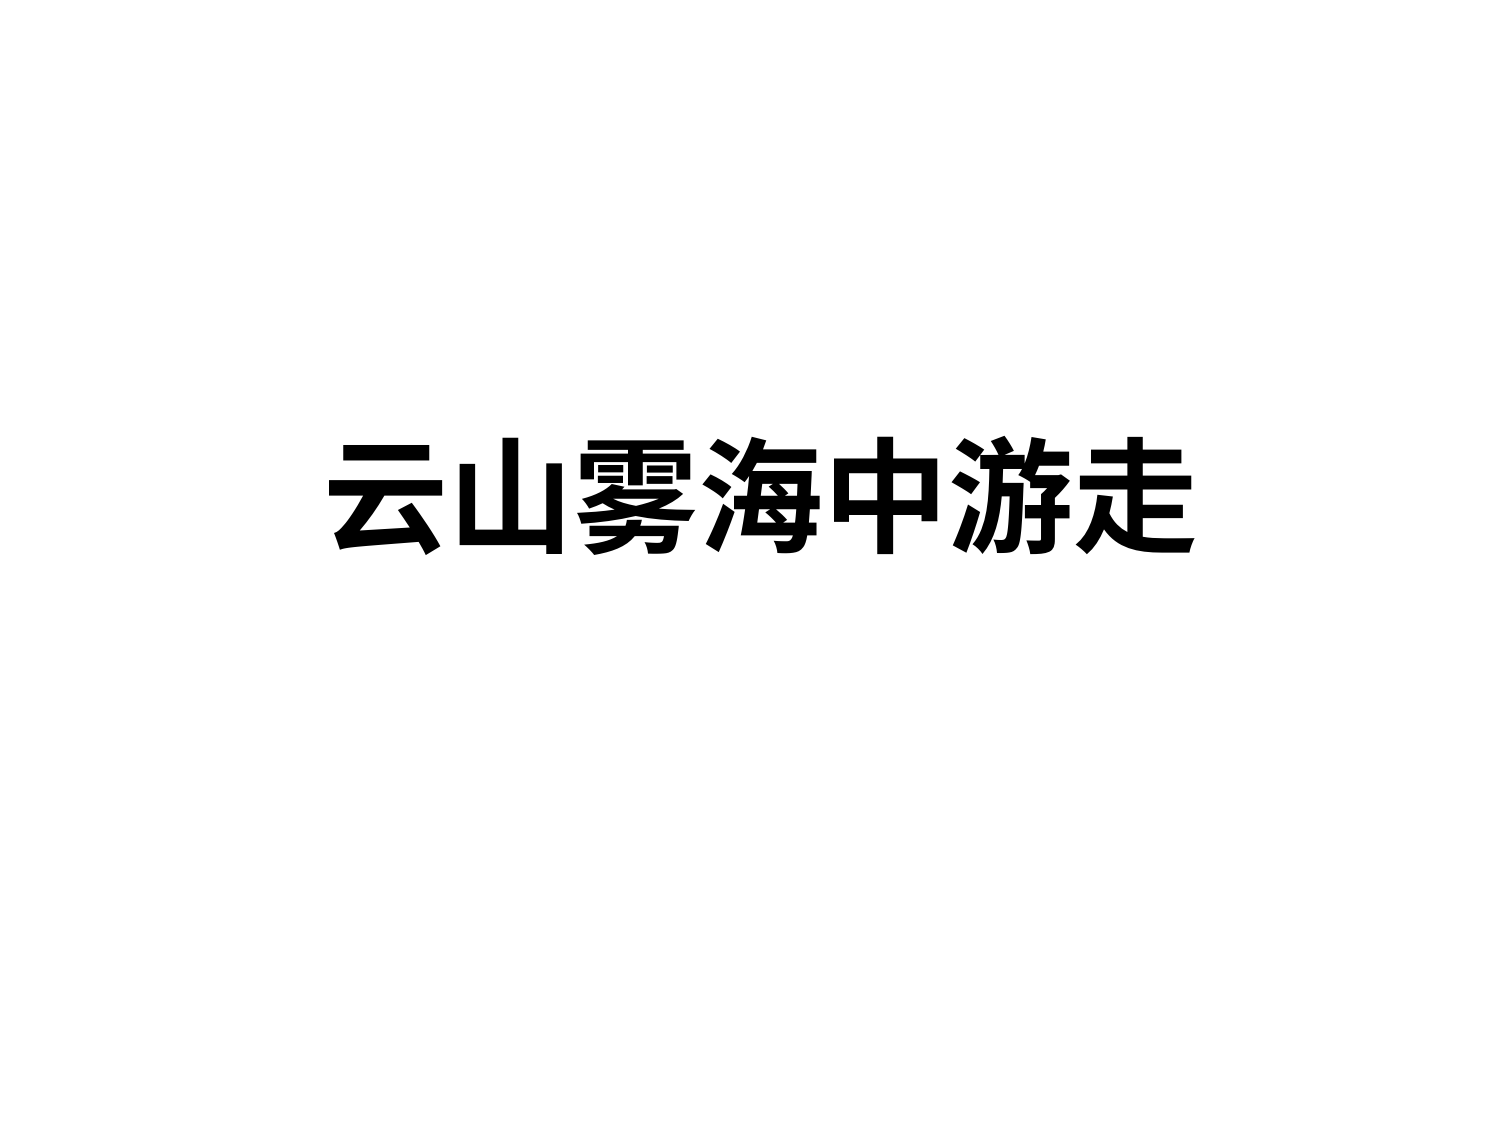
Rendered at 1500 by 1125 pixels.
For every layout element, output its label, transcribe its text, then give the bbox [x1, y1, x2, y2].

title 云山雾海中游走 [123, 373, 1399, 615]
